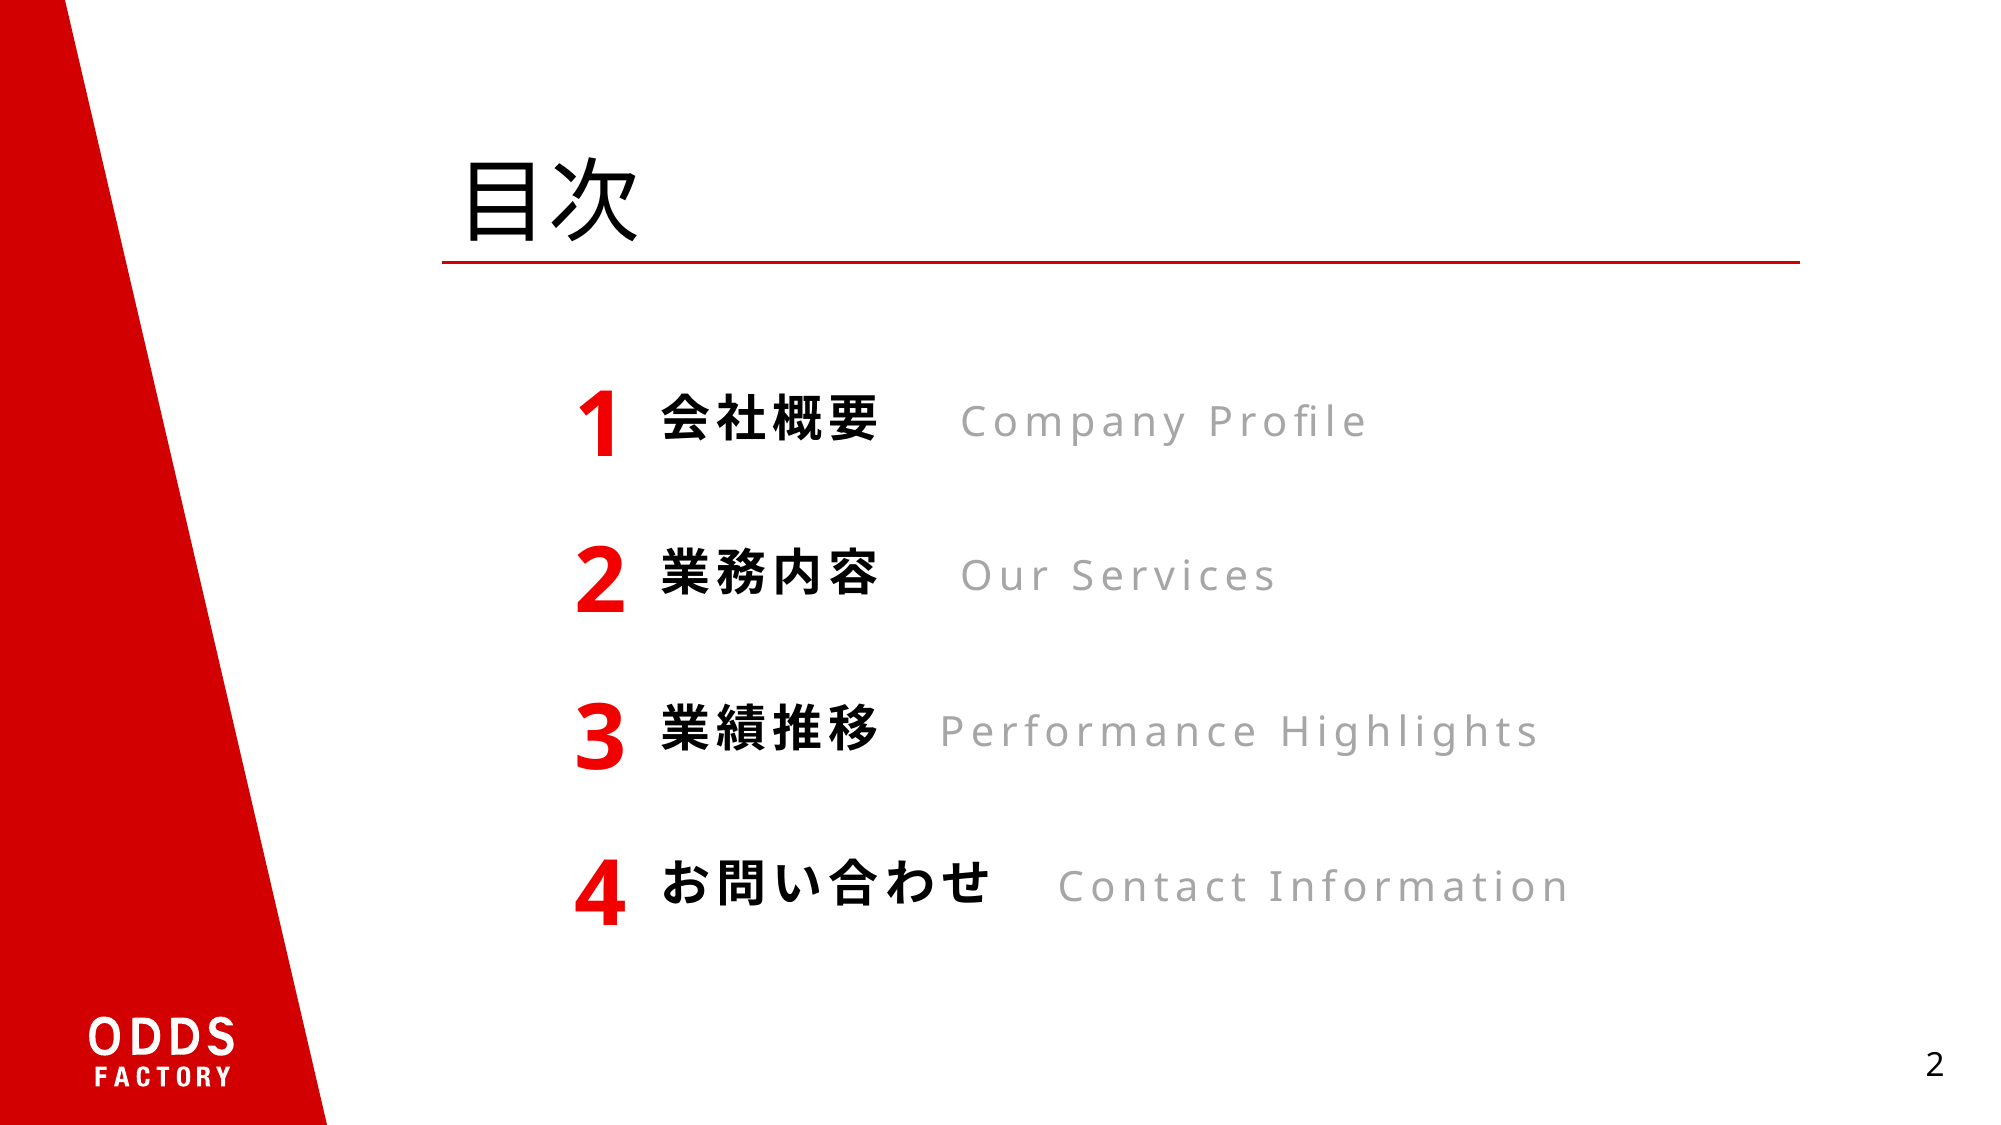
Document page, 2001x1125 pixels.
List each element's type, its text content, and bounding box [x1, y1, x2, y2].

text_box 3 [559, 670, 642, 795]
text_box 業績推移 Performance Highlights [645, 691, 1685, 769]
text_box 1 [559, 357, 642, 482]
title 目次 [441, 59, 1800, 263]
text_box 業務内容 Our Services [645, 536, 1685, 613]
text_box 4 [559, 826, 642, 952]
text_box 会社概要 Company Profile [645, 381, 1685, 458]
text_box お問い合わせ Contact Information [645, 847, 1685, 924]
text_box 2 [559, 513, 642, 639]
